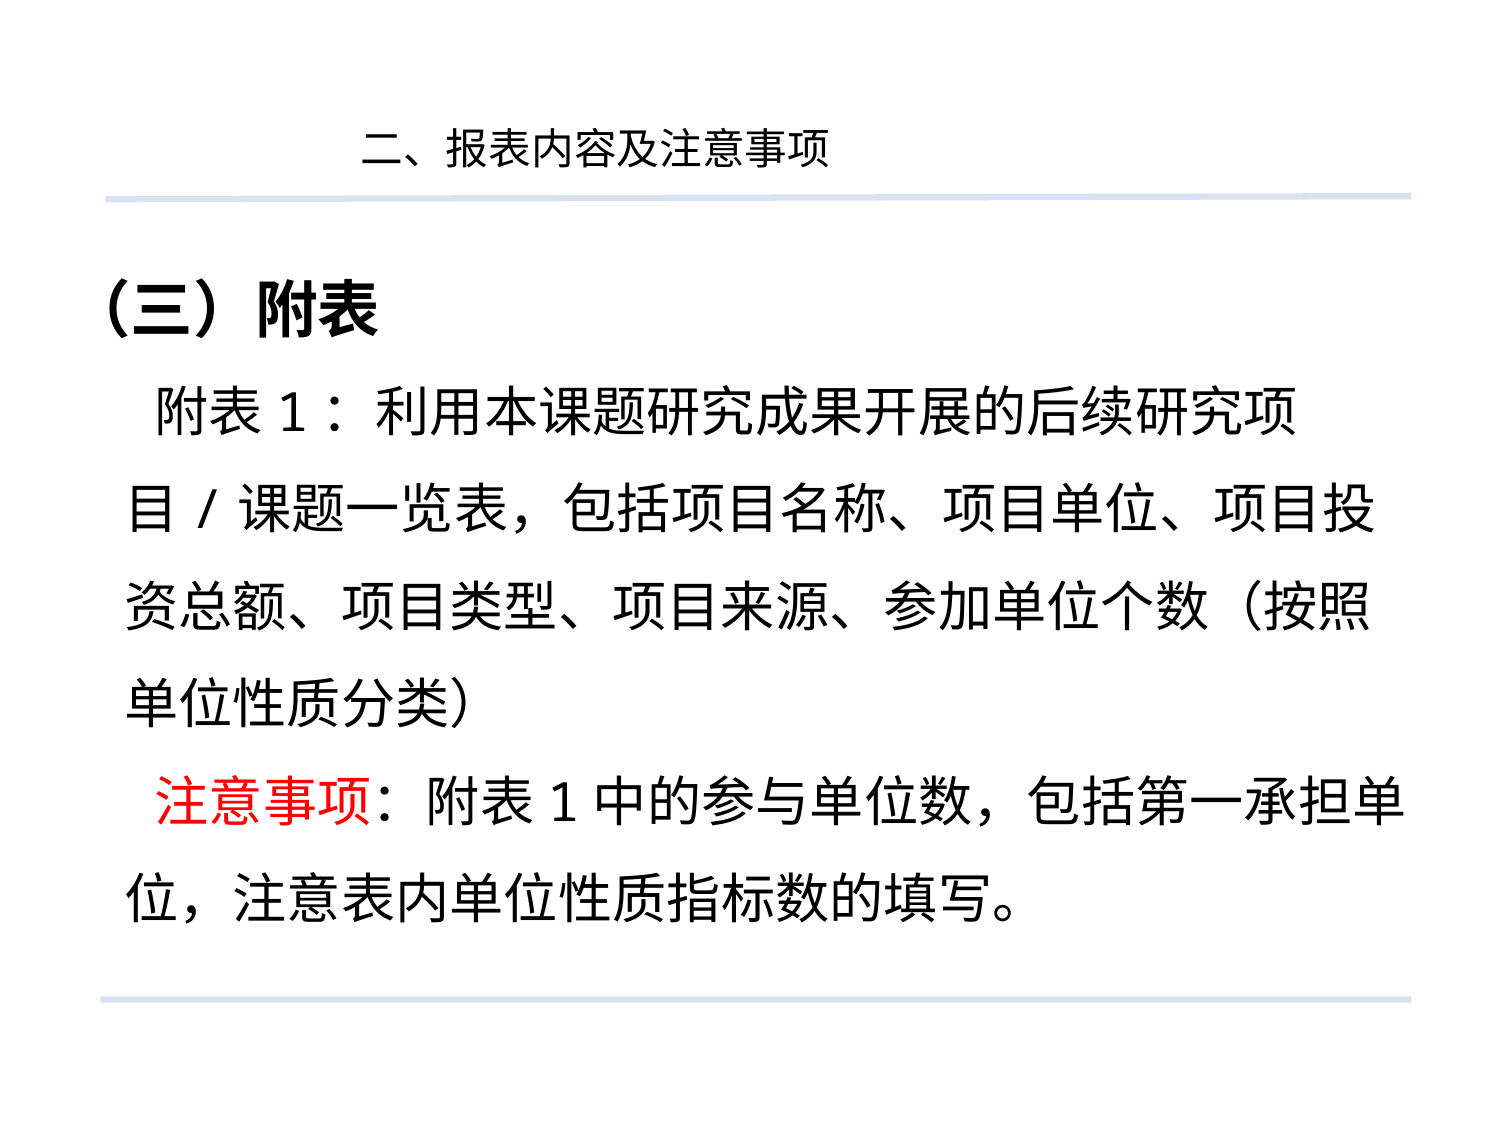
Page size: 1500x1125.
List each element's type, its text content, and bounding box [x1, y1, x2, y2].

title 二、报表内容及注意事项 [75, 113, 1117, 233]
list （三）附表 附表1：利用本课题研究成果开展的后续研究项目/课题一览表，包括项目名称、项目单位、项目投资总额、项目类型、项目来源、参加单位个数（按照单位性质分类） 注意事项：附表1中的参与单位数，包括第一承担单位，注意表内单位性质指标数的填写。 [53, 262, 1425, 1005]
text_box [105, 195, 1412, 200]
